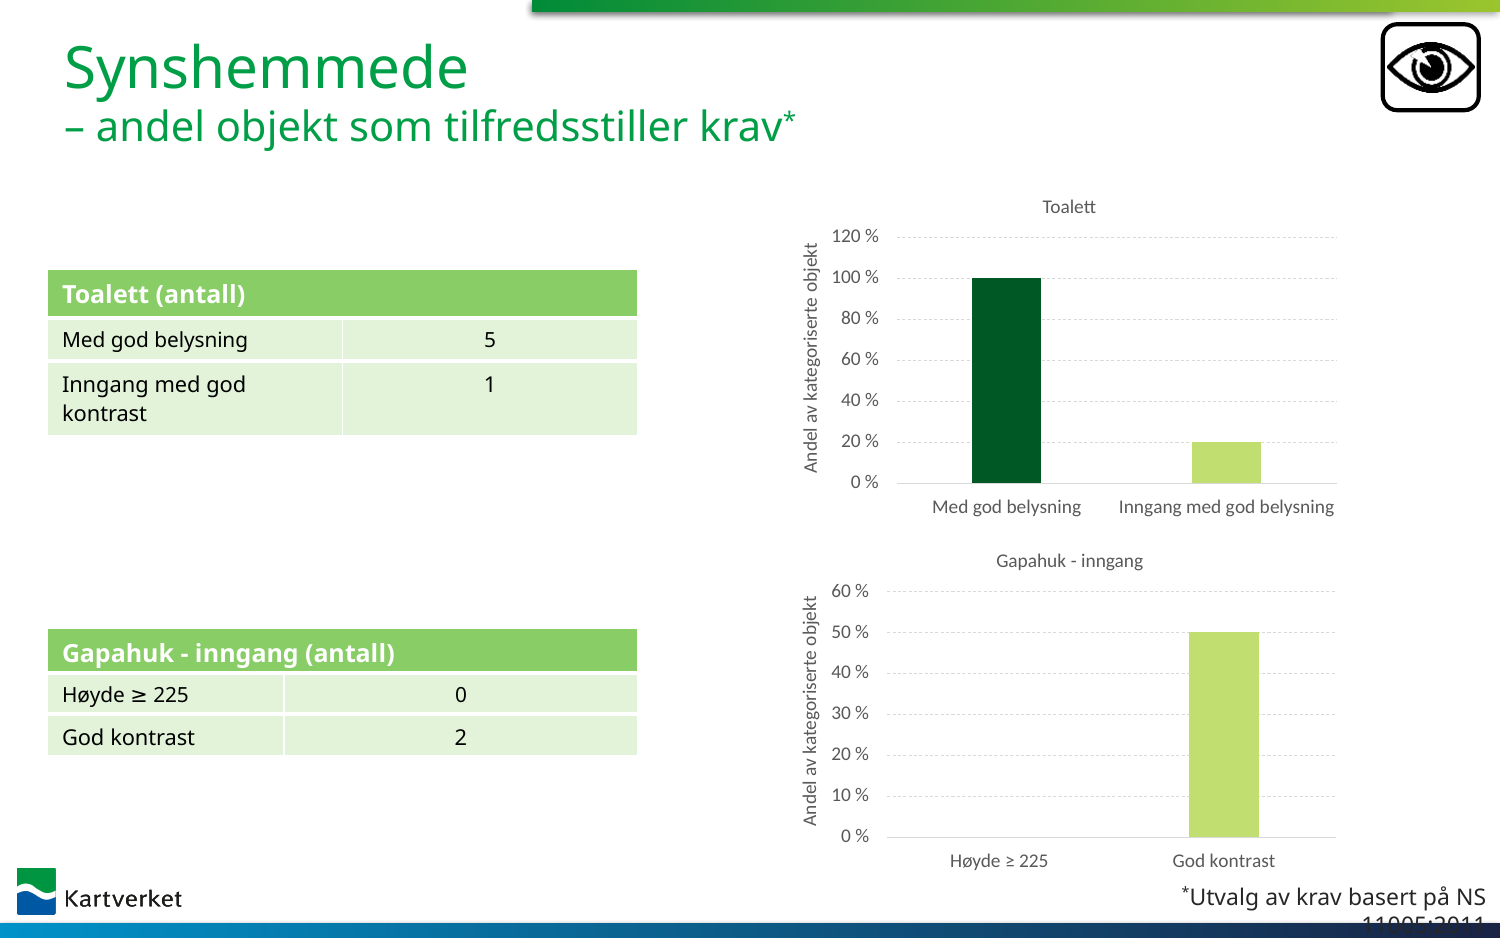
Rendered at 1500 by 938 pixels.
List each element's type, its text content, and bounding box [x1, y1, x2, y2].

table_cell Med god belysning [48, 320, 342, 359]
picture [791, 541, 1348, 880]
table_cell 2 [285, 716, 637, 755]
table_cell 1 [343, 363, 637, 435]
text_box Synshemmede – andel objekt som tilfredsstiller krav* [49, 24, 1431, 158]
text_box *Utvalg av krav basert på NS 11005:2011 [1068, 873, 1500, 938]
table_cell Høyde ≥ 225 [48, 675, 283, 712]
table_cell 5 [343, 320, 637, 359]
table_header Gapahuk - inngang (antall) [48, 629, 637, 671]
table_cell 0 [285, 675, 637, 712]
table_cell Inngang med god kontrast [48, 363, 342, 435]
table_cell God kontrast [48, 716, 283, 755]
picture [791, 187, 1348, 526]
table_header Toalett (antall) [48, 270, 637, 316]
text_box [1382, 24, 1480, 111]
